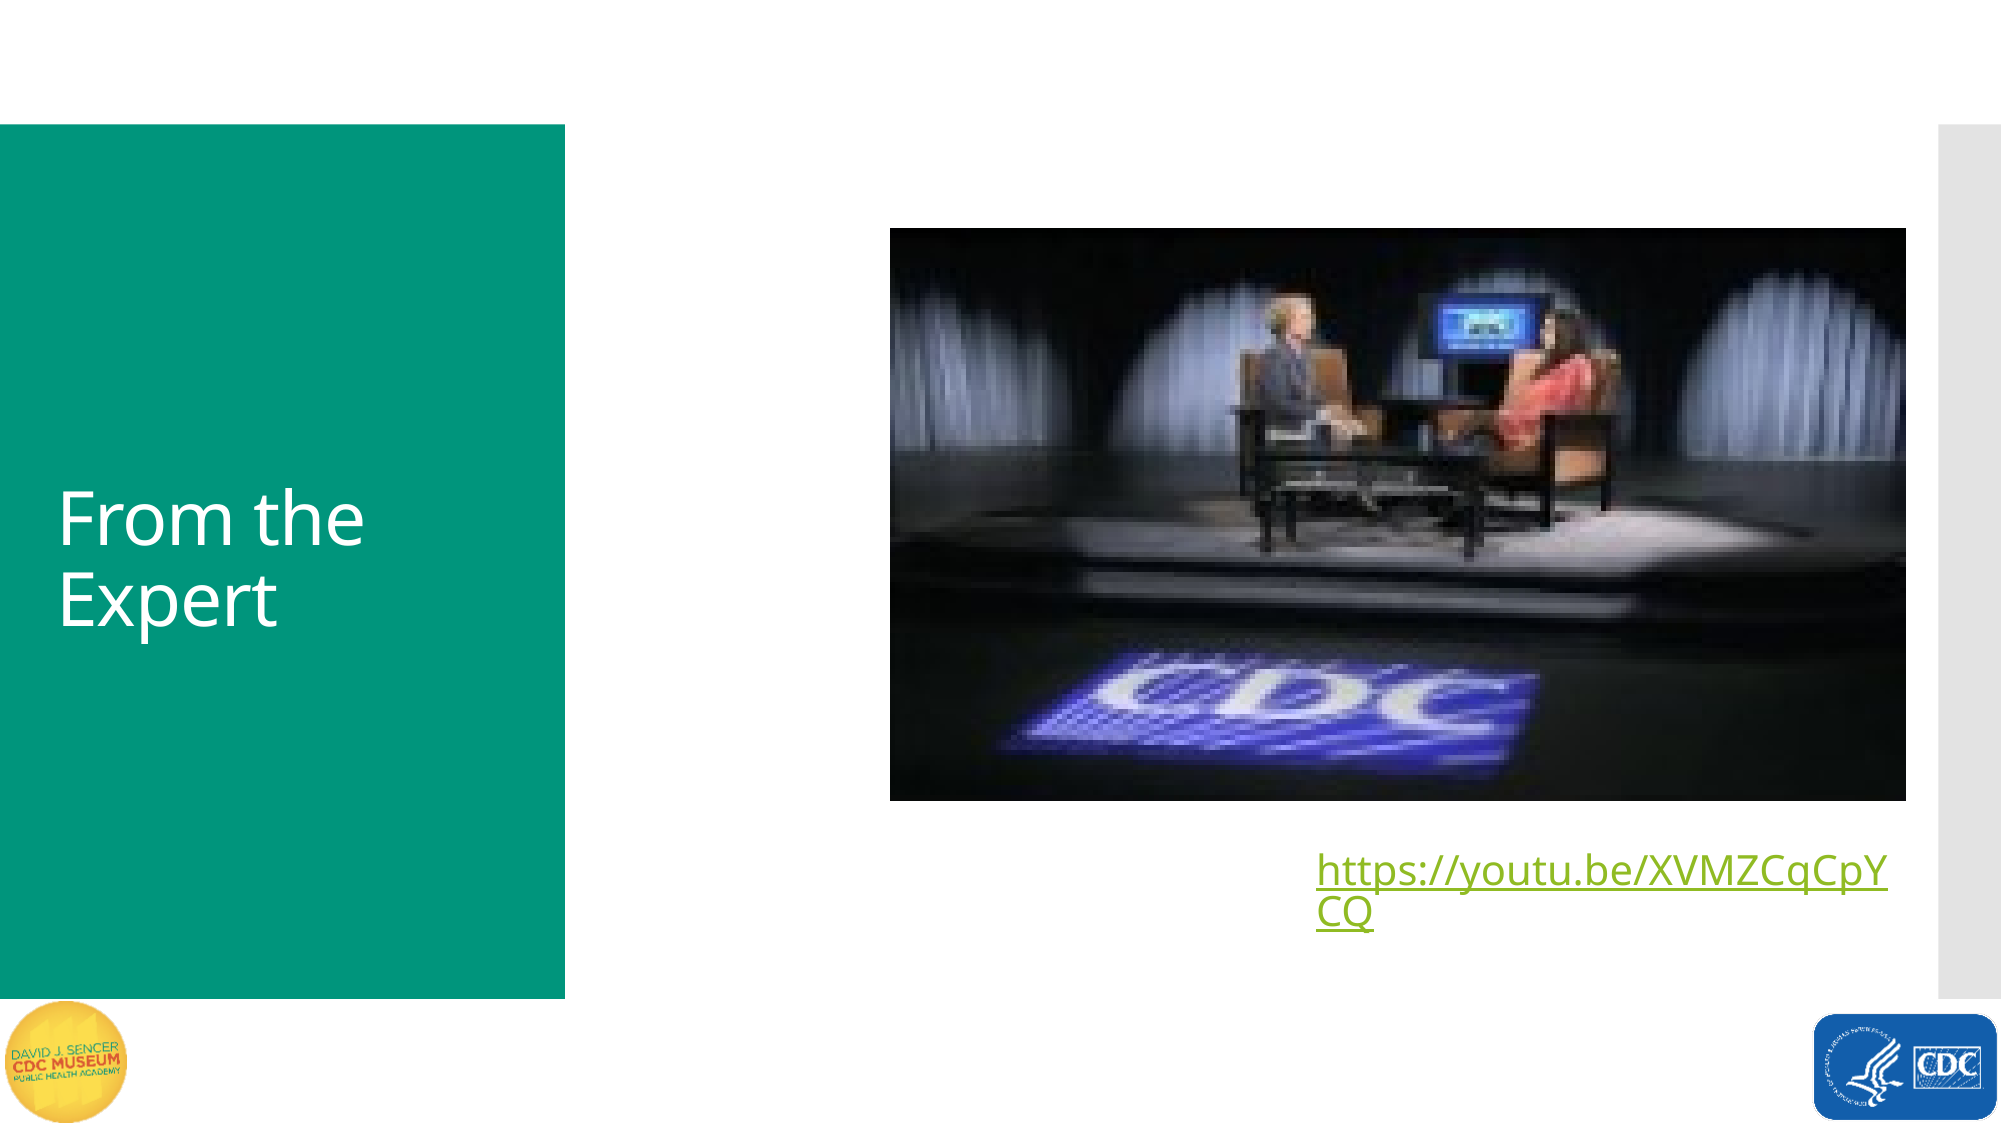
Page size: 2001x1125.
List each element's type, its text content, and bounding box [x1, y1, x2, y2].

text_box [889, 227, 1907, 803]
list https://youtu.be/XVMZCqCpYCQ [1300, 831, 1907, 909]
title From the Expert [41, 184, 525, 940]
picture [1801, 1006, 2000, 1125]
picture [4, 1001, 127, 1123]
